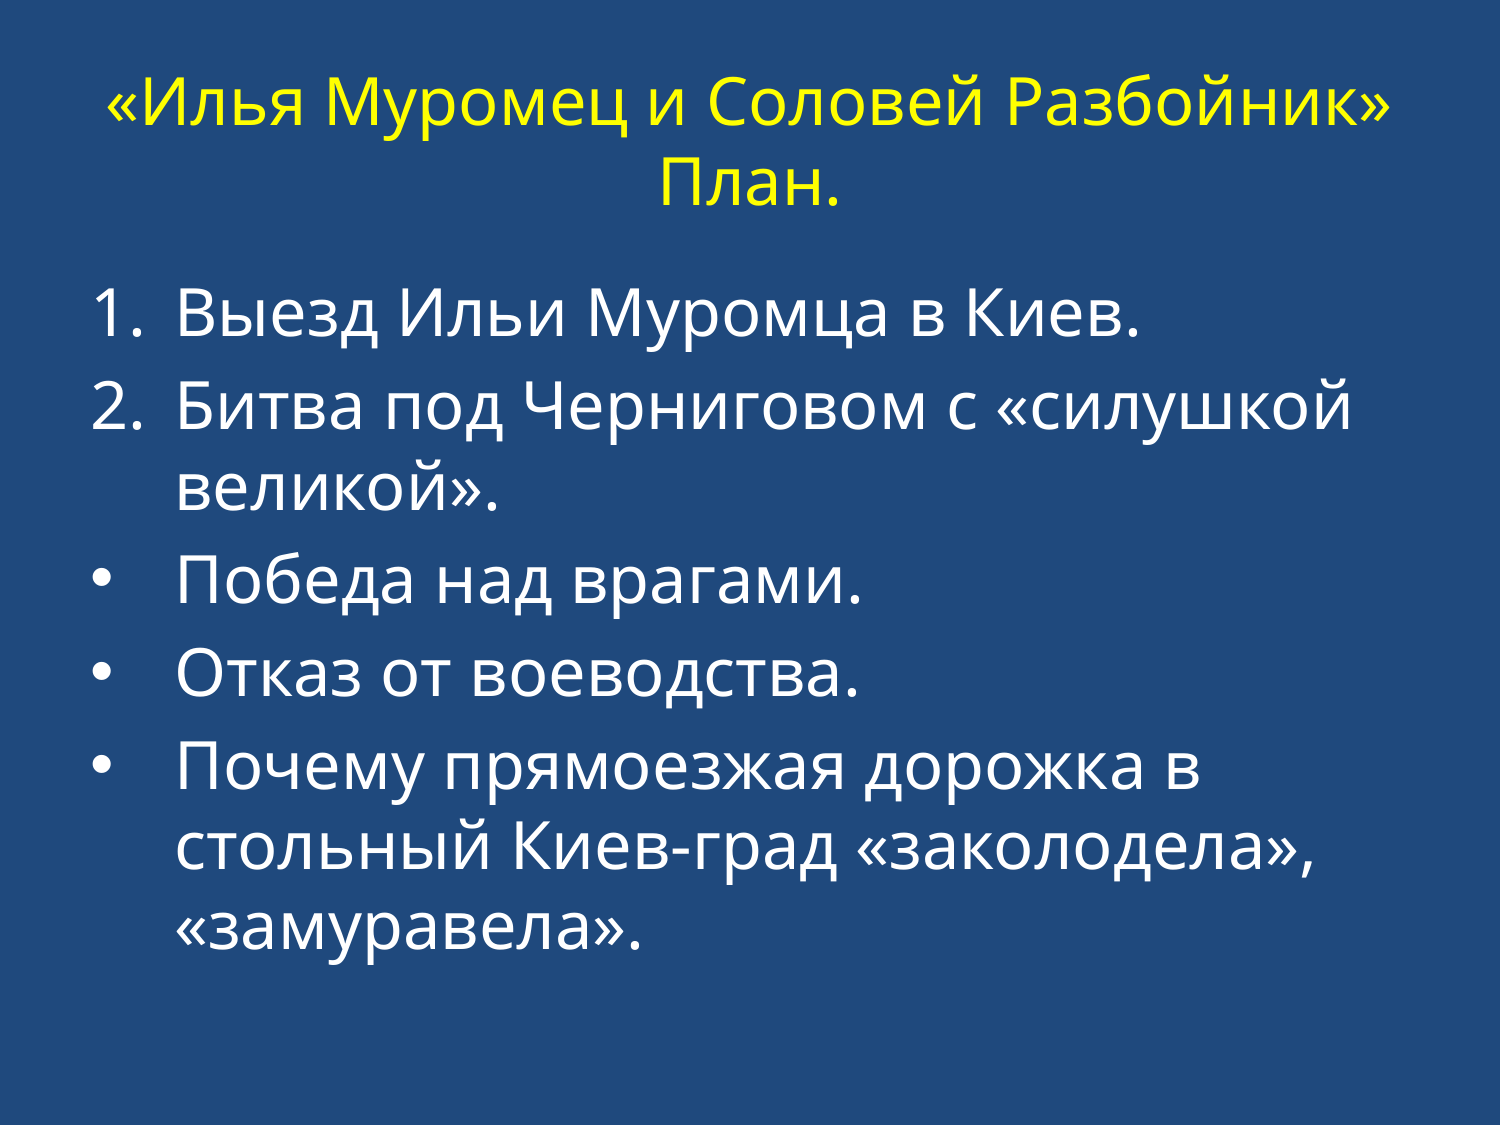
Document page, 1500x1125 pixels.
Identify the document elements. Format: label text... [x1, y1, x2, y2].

list Выезд Ильи Муромца в Киев. Битва под Черниговом с «силушкой великой». Победа над врагами. Отказ от воеводства. Почему прямоезжая дорожка в стольный Киев-град «заколодела», «замуравела». [75, 262, 1425, 1005]
title «Илья Муромец и Соловей Разбойник» План. [75, 45, 1425, 233]
